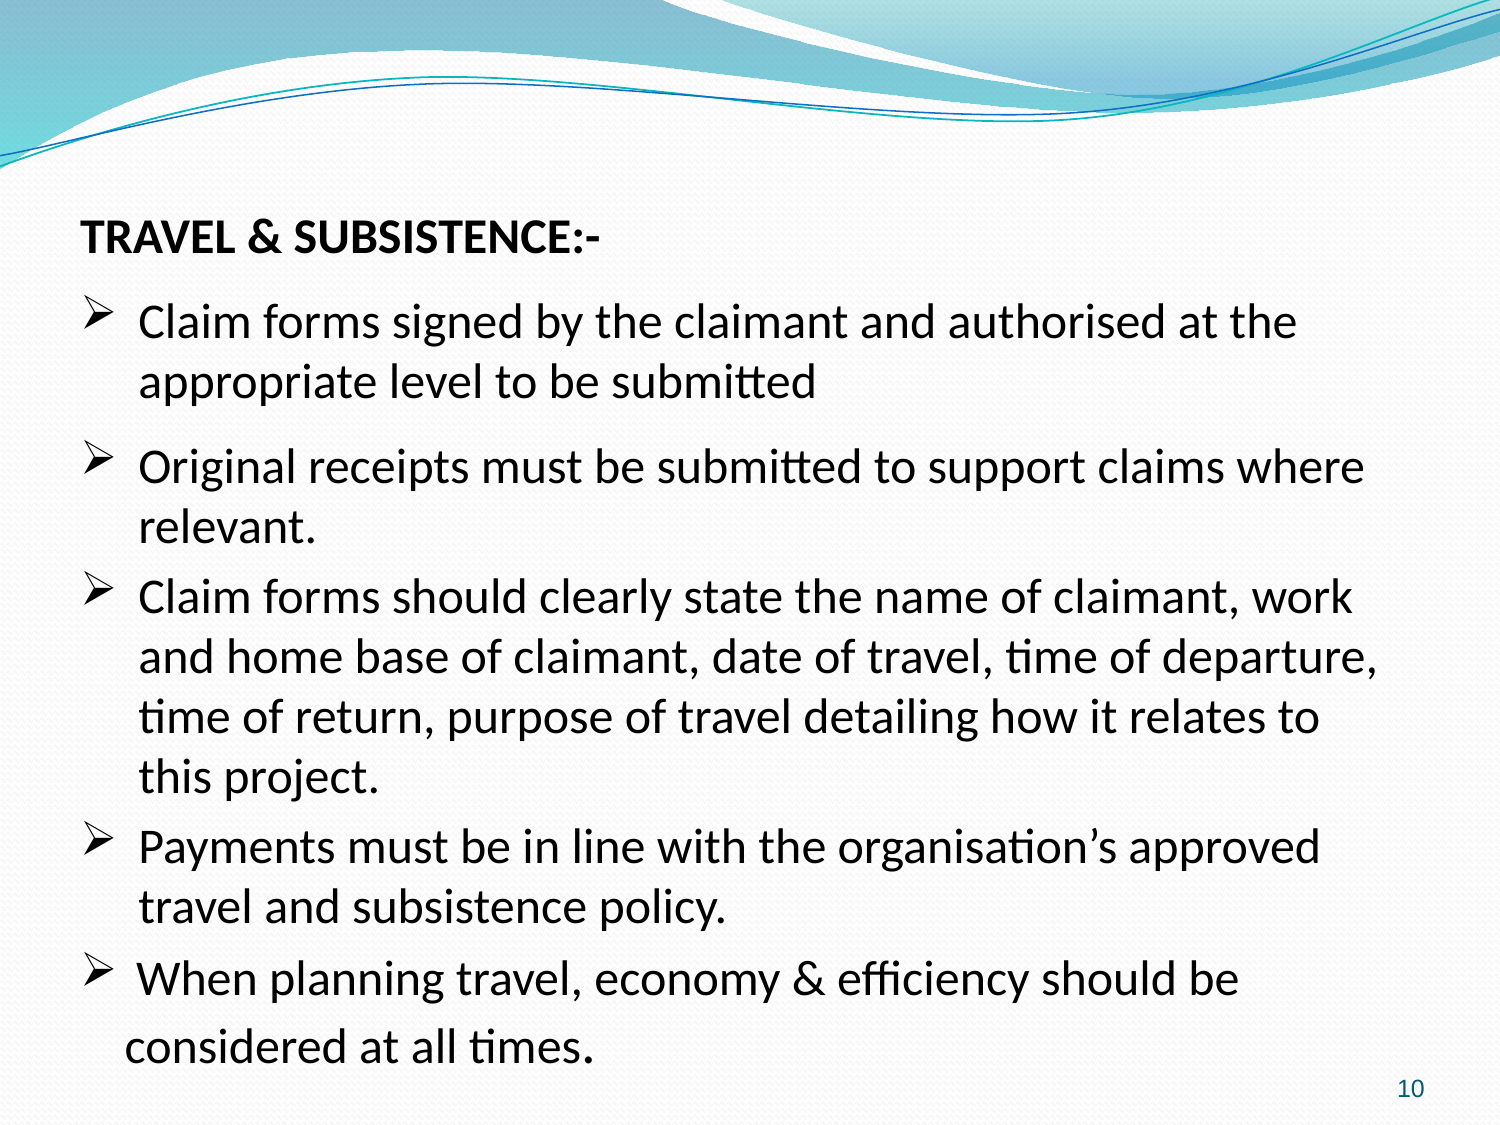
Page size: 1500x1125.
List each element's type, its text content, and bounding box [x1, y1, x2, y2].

slide_number 10 [1299, 1042, 1425, 1103]
list TRAVEL & SUBSISTENCE:- Claim forms signed by the claimant and authorised at the appropriate level to be submitted Original receipts must be submitted to support claims where relevant. Claim forms should clearly state the name of claimant, work and home base of claimant, date of travel, time of departure, time of return, purpose of travel detailing how it relates to this project. Payments must be in line with the organisation’s approved travel and subsistence policy. When planning travel, economy & efficiency should be considered at all times. [64, 196, 1416, 1071]
